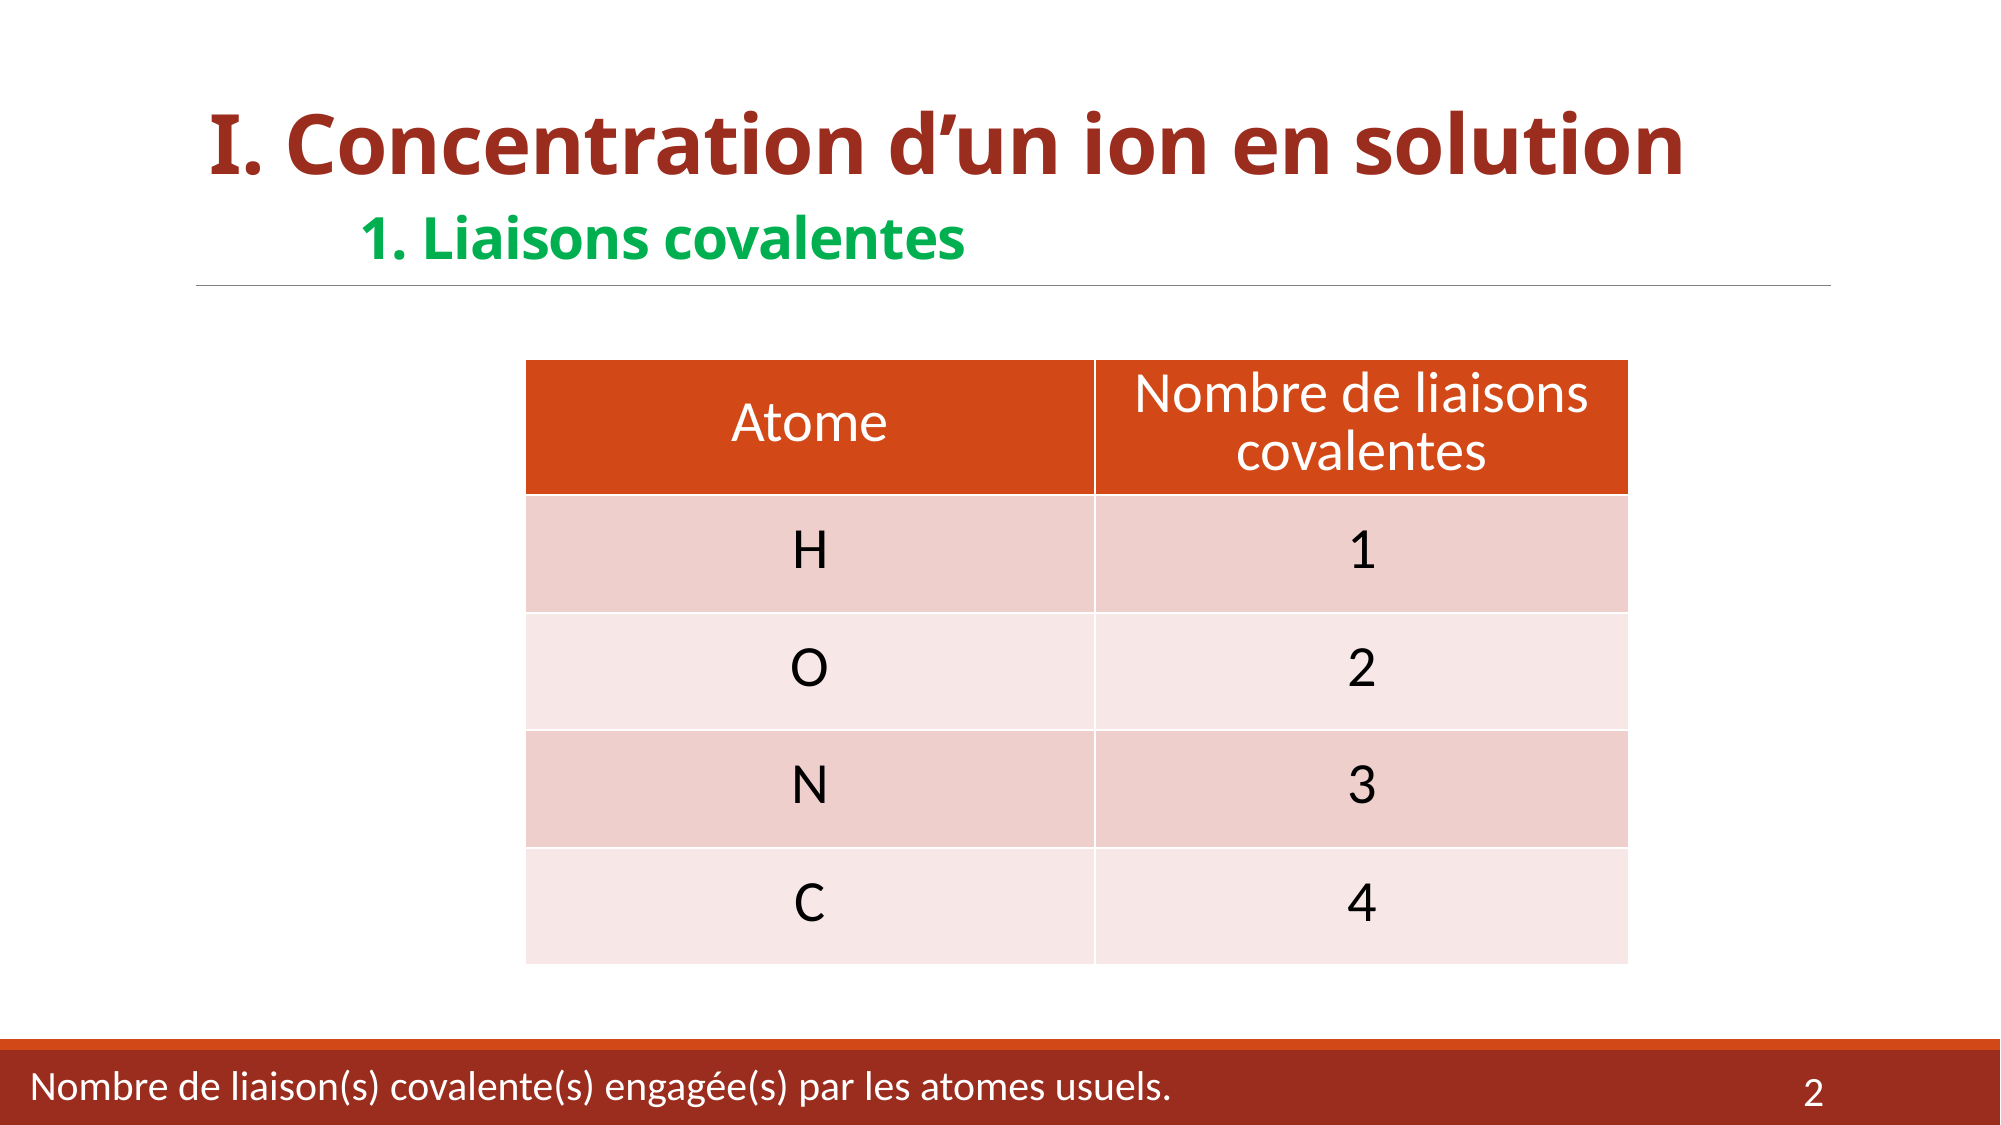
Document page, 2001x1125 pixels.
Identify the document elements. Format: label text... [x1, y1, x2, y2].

table_header Atome [526, 360, 1094, 494]
text_box Nombre de liaison(s) covalente(s) engagée(s) par les atomes usuels. [0, 1056, 2000, 1125]
table_cell 4 [1096, 849, 1628, 964]
table_header Nombre de liaisons covalentes [1096, 360, 1628, 494]
table_cell N [526, 731, 1094, 847]
table_cell H [526, 496, 1094, 612]
table_cell C [526, 849, 1094, 964]
title I. Concentration d’un ion en solution 1. Liaisons covalentes [194, 45, 1960, 284]
table_cell 3 [1096, 731, 1628, 847]
table_cell O [526, 614, 1094, 729]
table_cell 1 [1096, 496, 1628, 612]
table_cell 2 [1096, 614, 1628, 729]
